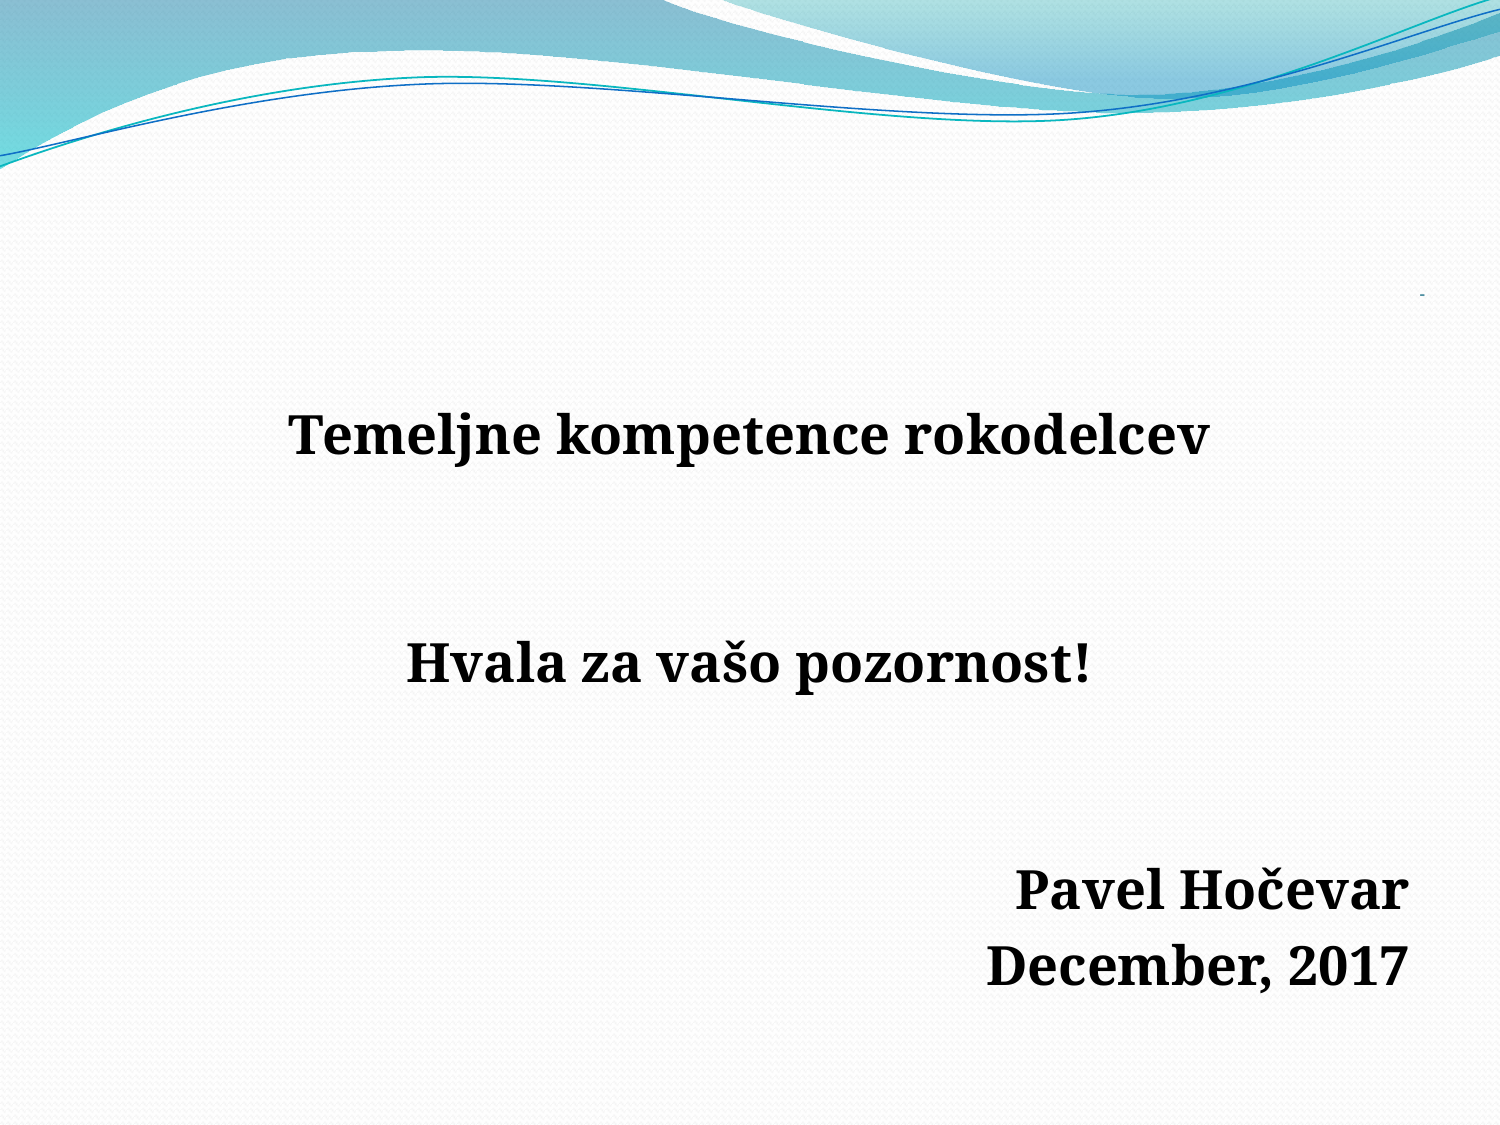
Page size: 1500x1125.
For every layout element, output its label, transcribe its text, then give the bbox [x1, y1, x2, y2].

title - [75, 115, 1425, 303]
list Temeljne kompetence rokodelcev Hvala za vašo pozornost! Pavel Hočevar December, 2017 [75, 317, 1425, 1038]
